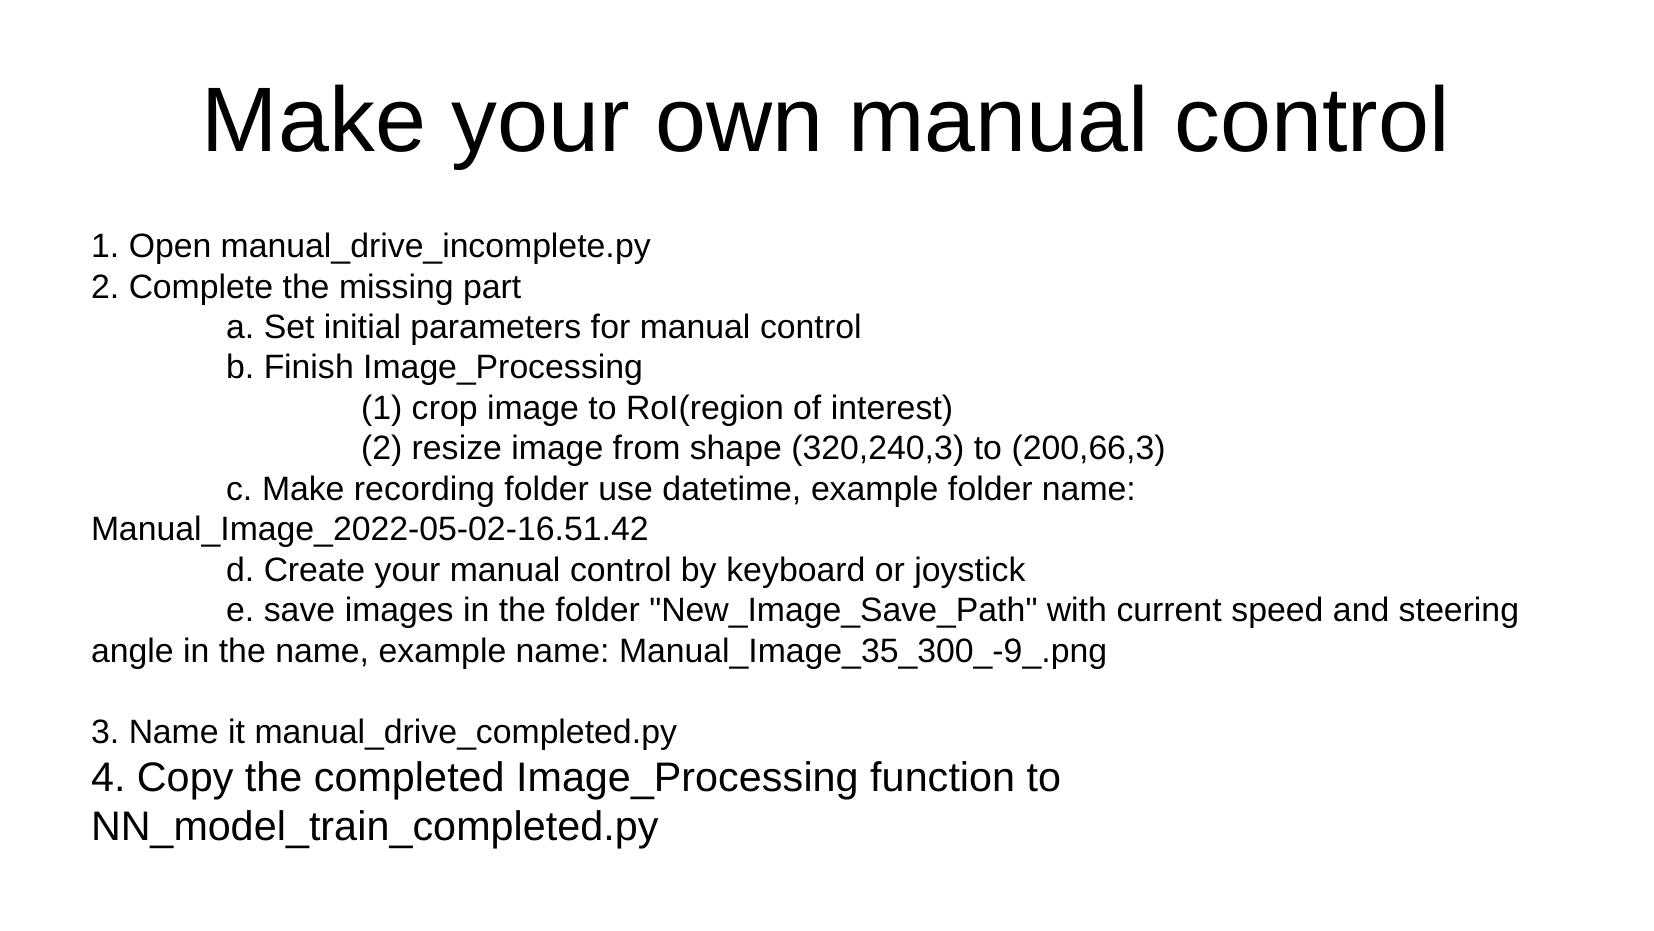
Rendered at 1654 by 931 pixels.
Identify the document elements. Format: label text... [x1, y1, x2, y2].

text_box Make your own manual control [82, 37, 1571, 193]
text_box 1. Open manual_drive_incomplete.py 2. Complete the missing part a. Set initial parameters for manual control b. Finish Image_Processing (1) crop image to RoI(region of interest) (2) resize image from shape (320,240,3) to (200,66,3) c. Make recording folder use datetime, example folder name: Manual_Image_2022-05-02-16.51.42 d. Create your manual control by keyboard or joystick e. save images in the folder "New_Image_Save_Path" with current speed and steering angle in the name, example name: Manual_Image_35_300_-9_.png 3. Name it manual_drive_completed.py 4. Copy the completed Image_Processing function to NN_model_train_completed.py [91, 223, 1579, 851]
